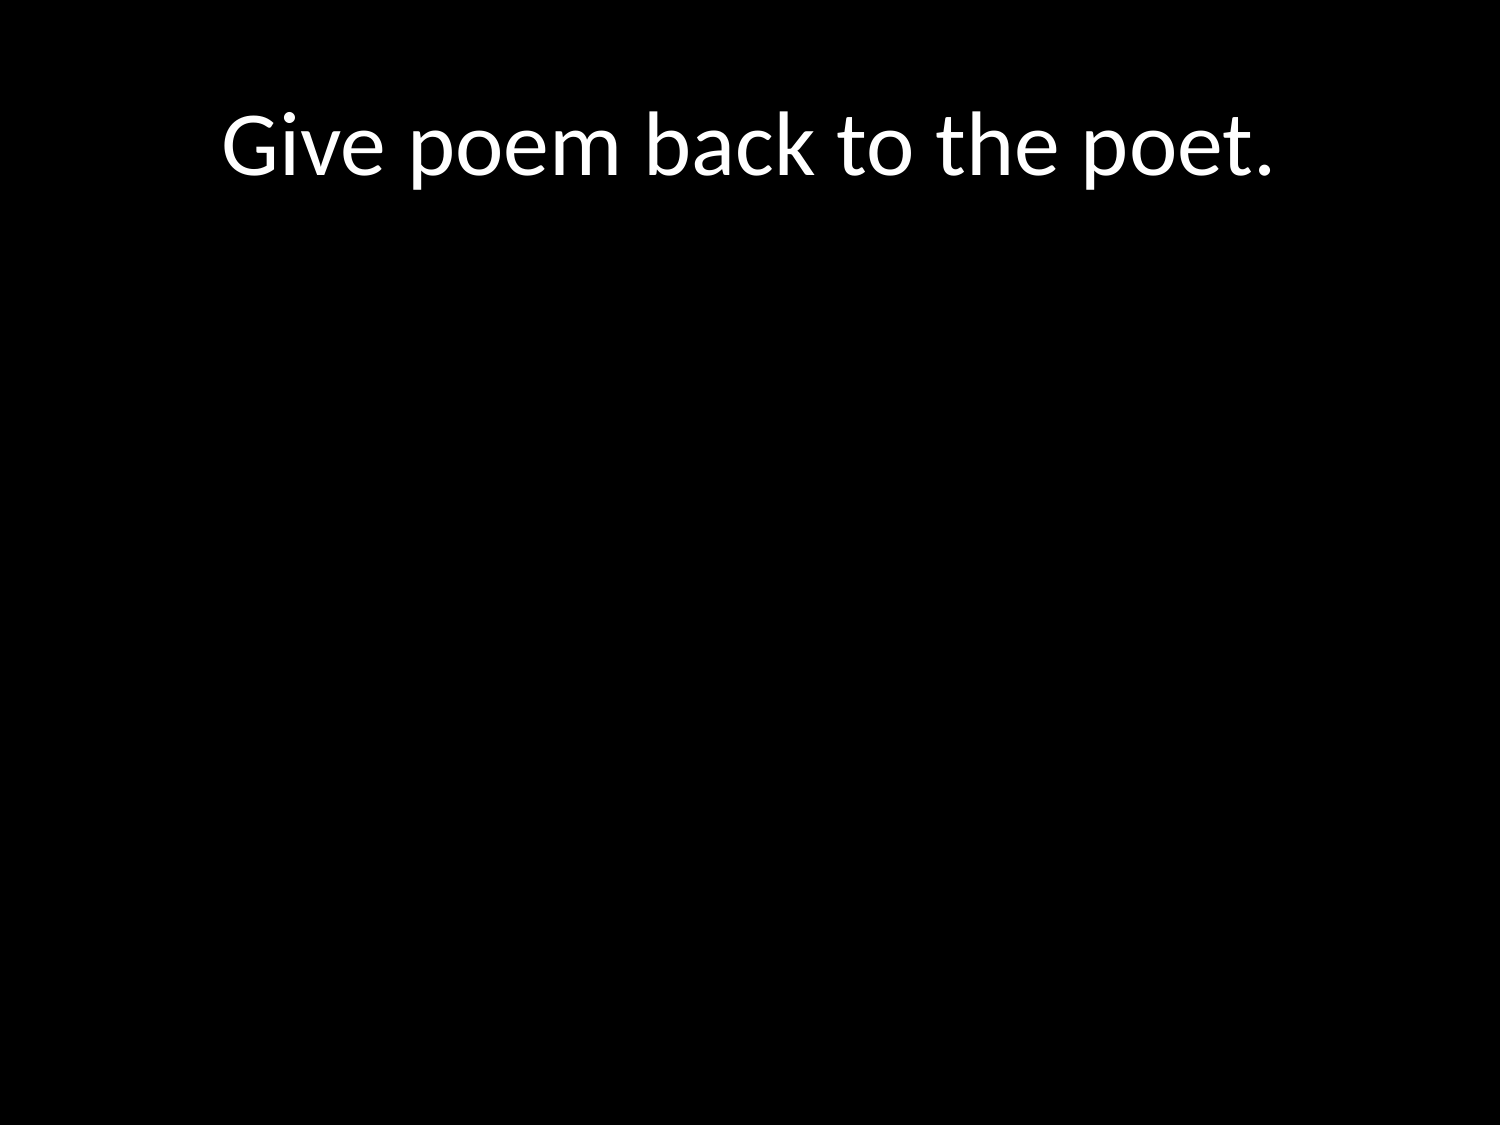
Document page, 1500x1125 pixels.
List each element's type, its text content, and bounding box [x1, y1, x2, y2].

title Give poem back to the poet. [75, 45, 1425, 233]
